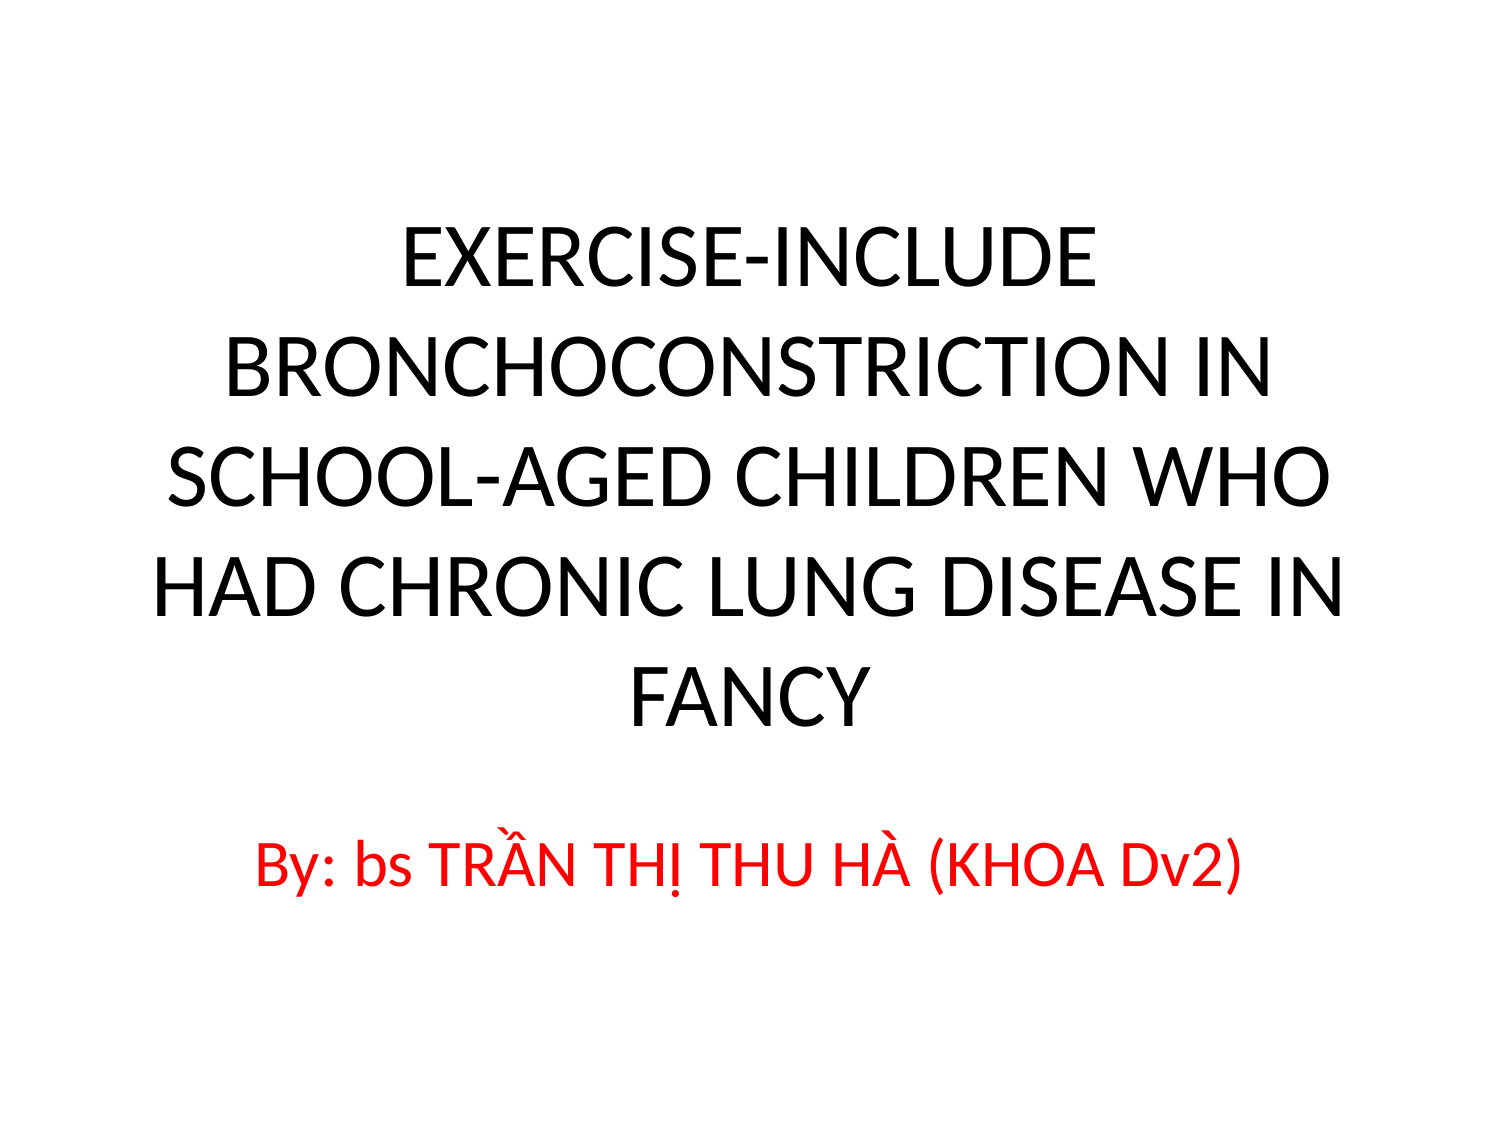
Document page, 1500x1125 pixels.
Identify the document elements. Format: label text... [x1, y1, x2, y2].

subtitle By: bs TRẦN THỊ THU HÀ (KHOA Dv2) [225, 812, 1275, 1100]
title EXERCISE-INCLUDE BRONCHOCONSTRICTION IN SCHOOL-AGED CHILDREN WHO HAD CHRONIC LUNG DISEASE IN FANCY [112, 349, 1388, 591]
